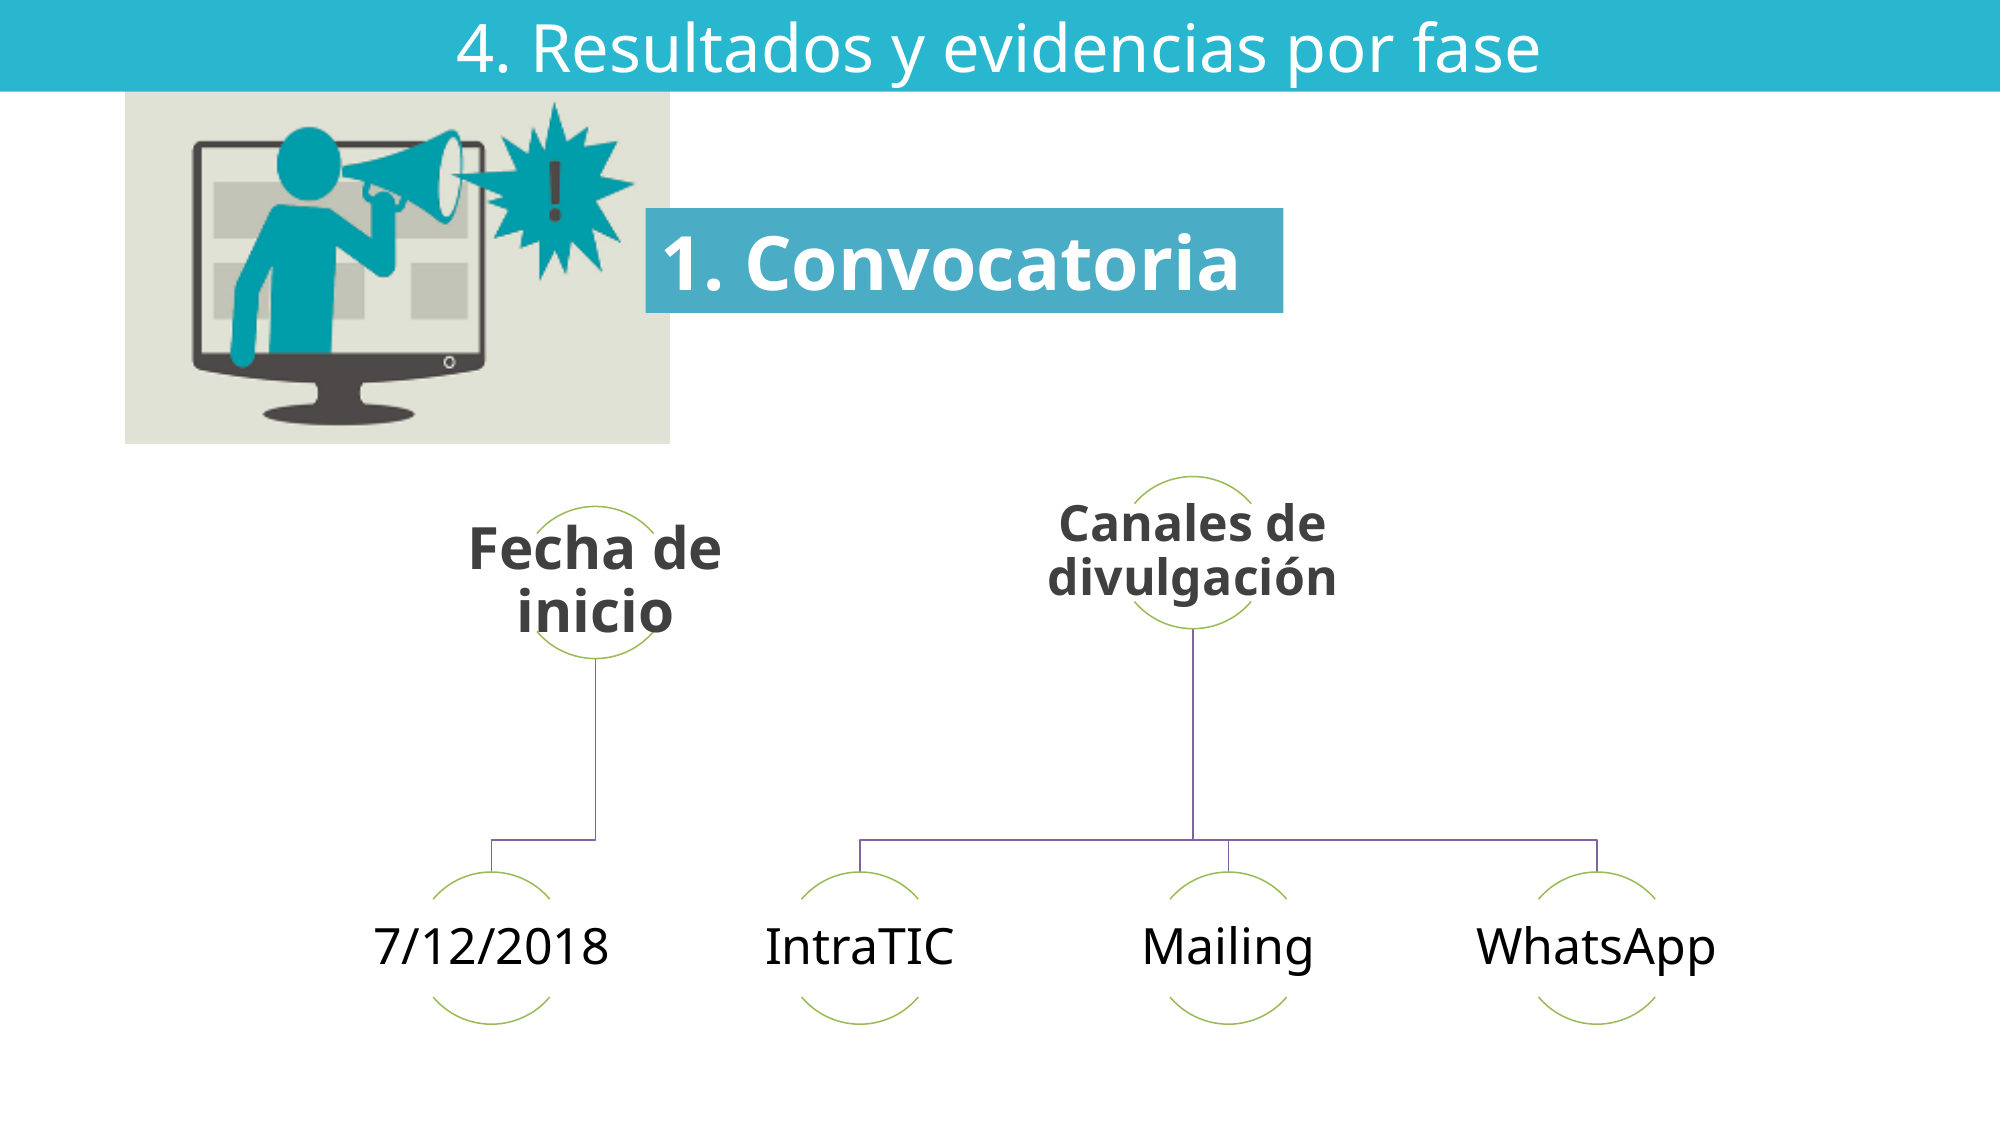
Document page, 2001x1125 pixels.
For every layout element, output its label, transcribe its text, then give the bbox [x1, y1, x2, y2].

picture [125, 91, 670, 445]
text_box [338, 479, 1751, 1125]
text_box 4. Resultados y evidencias por fase [0, 0, 2000, 94]
text_box 1. Convocatoria [674, 208, 1284, 313]
